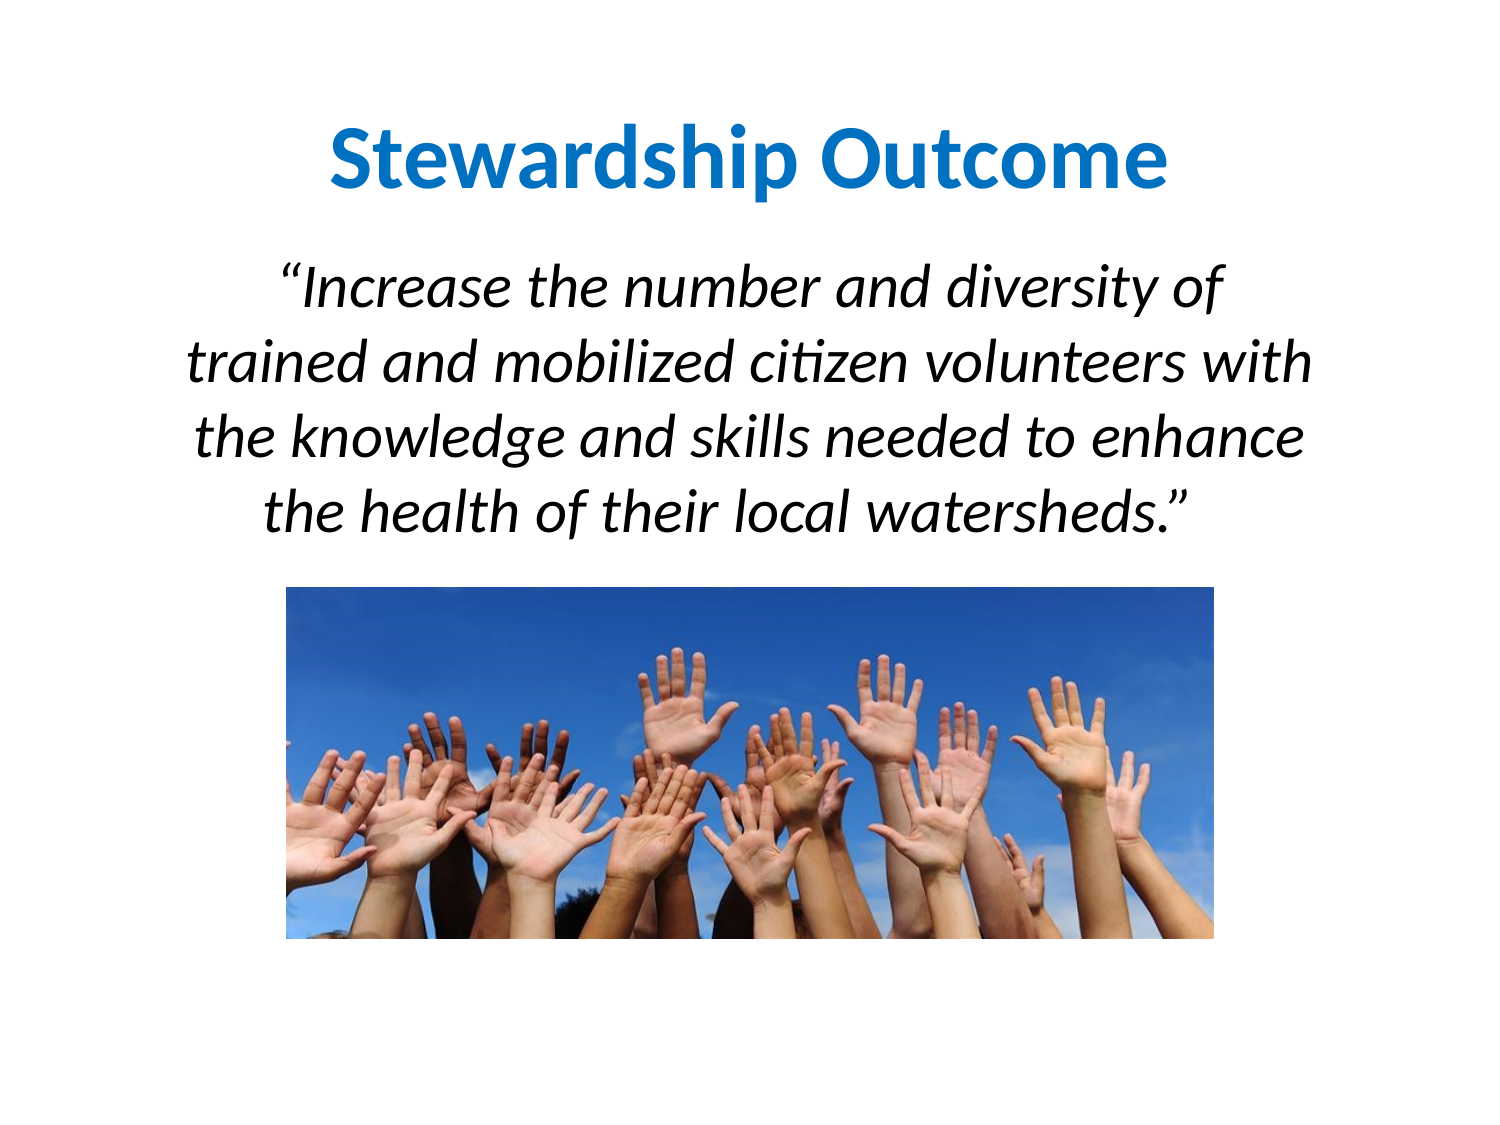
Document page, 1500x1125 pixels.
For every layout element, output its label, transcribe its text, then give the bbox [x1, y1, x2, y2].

picture [286, 587, 1214, 940]
list “Increase the number and diversity of trained and mobilized citizen volunteers with the knowledge and skills needed to enhance the health of their local watersheds.” [164, 237, 1336, 877]
title Stewardship Outcome [103, 42, 1397, 261]
